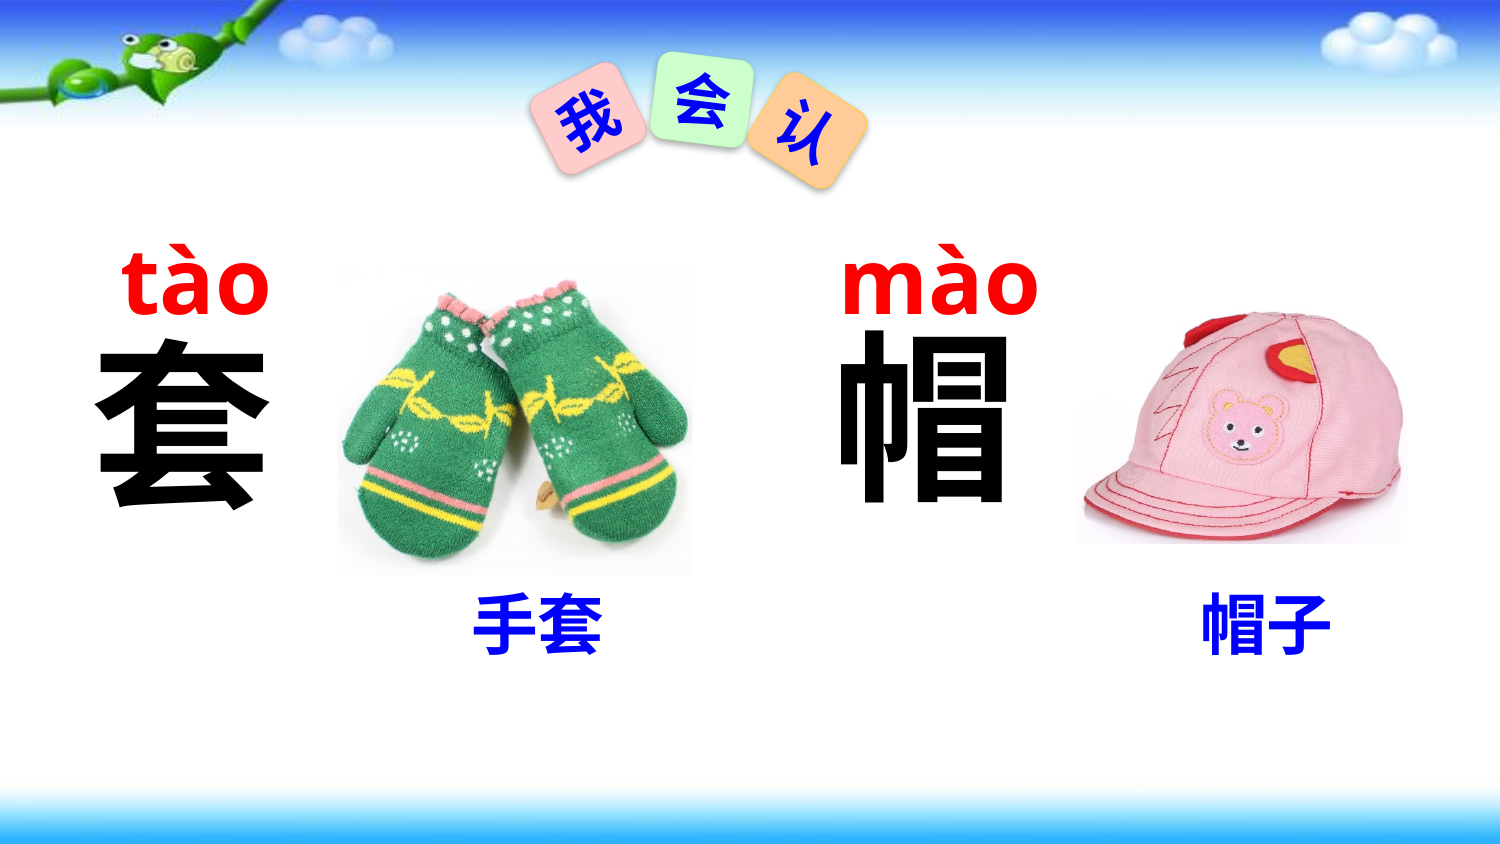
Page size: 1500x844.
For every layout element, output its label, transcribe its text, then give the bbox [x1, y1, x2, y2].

text_box mào [824, 215, 1056, 341]
text_box tào [105, 215, 287, 341]
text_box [539, 55, 857, 175]
text_box 帽 [817, 296, 1031, 531]
picture [0, 0, 1500, 844]
text_box 帽子 [1185, 575, 1428, 671]
text_box 套 [75, 303, 290, 539]
text_box 手套 [456, 575, 721, 671]
